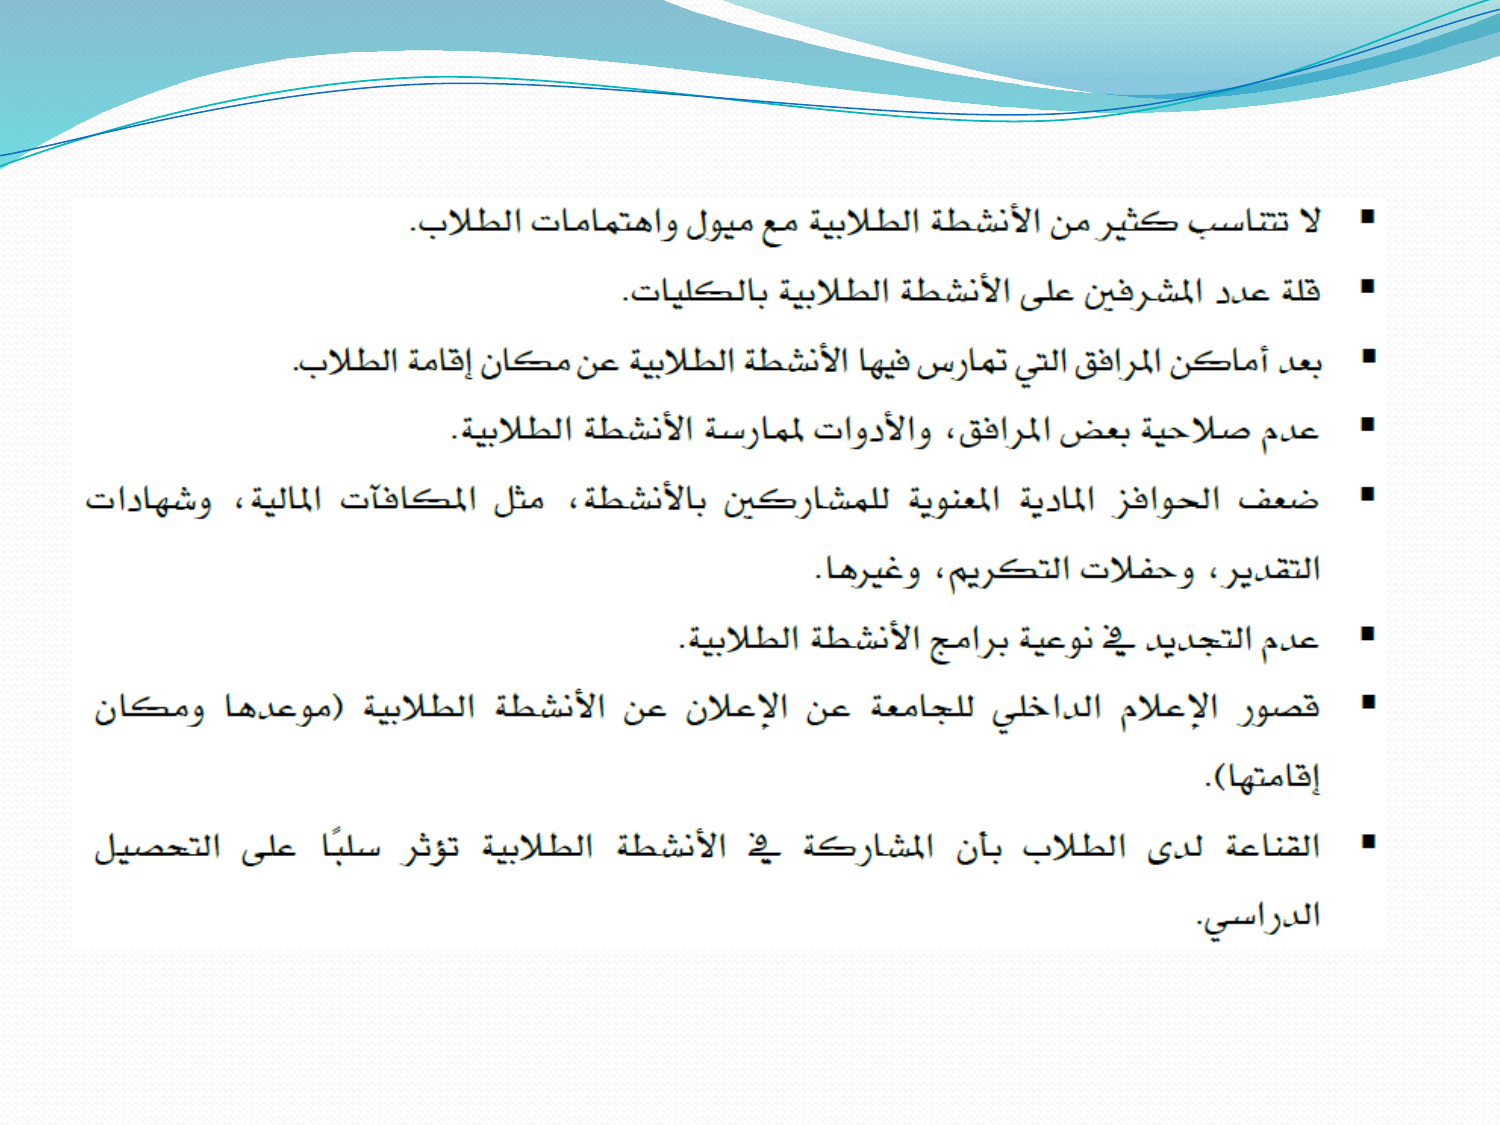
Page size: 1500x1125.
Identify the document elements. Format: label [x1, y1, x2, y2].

picture [72, 199, 1386, 950]
